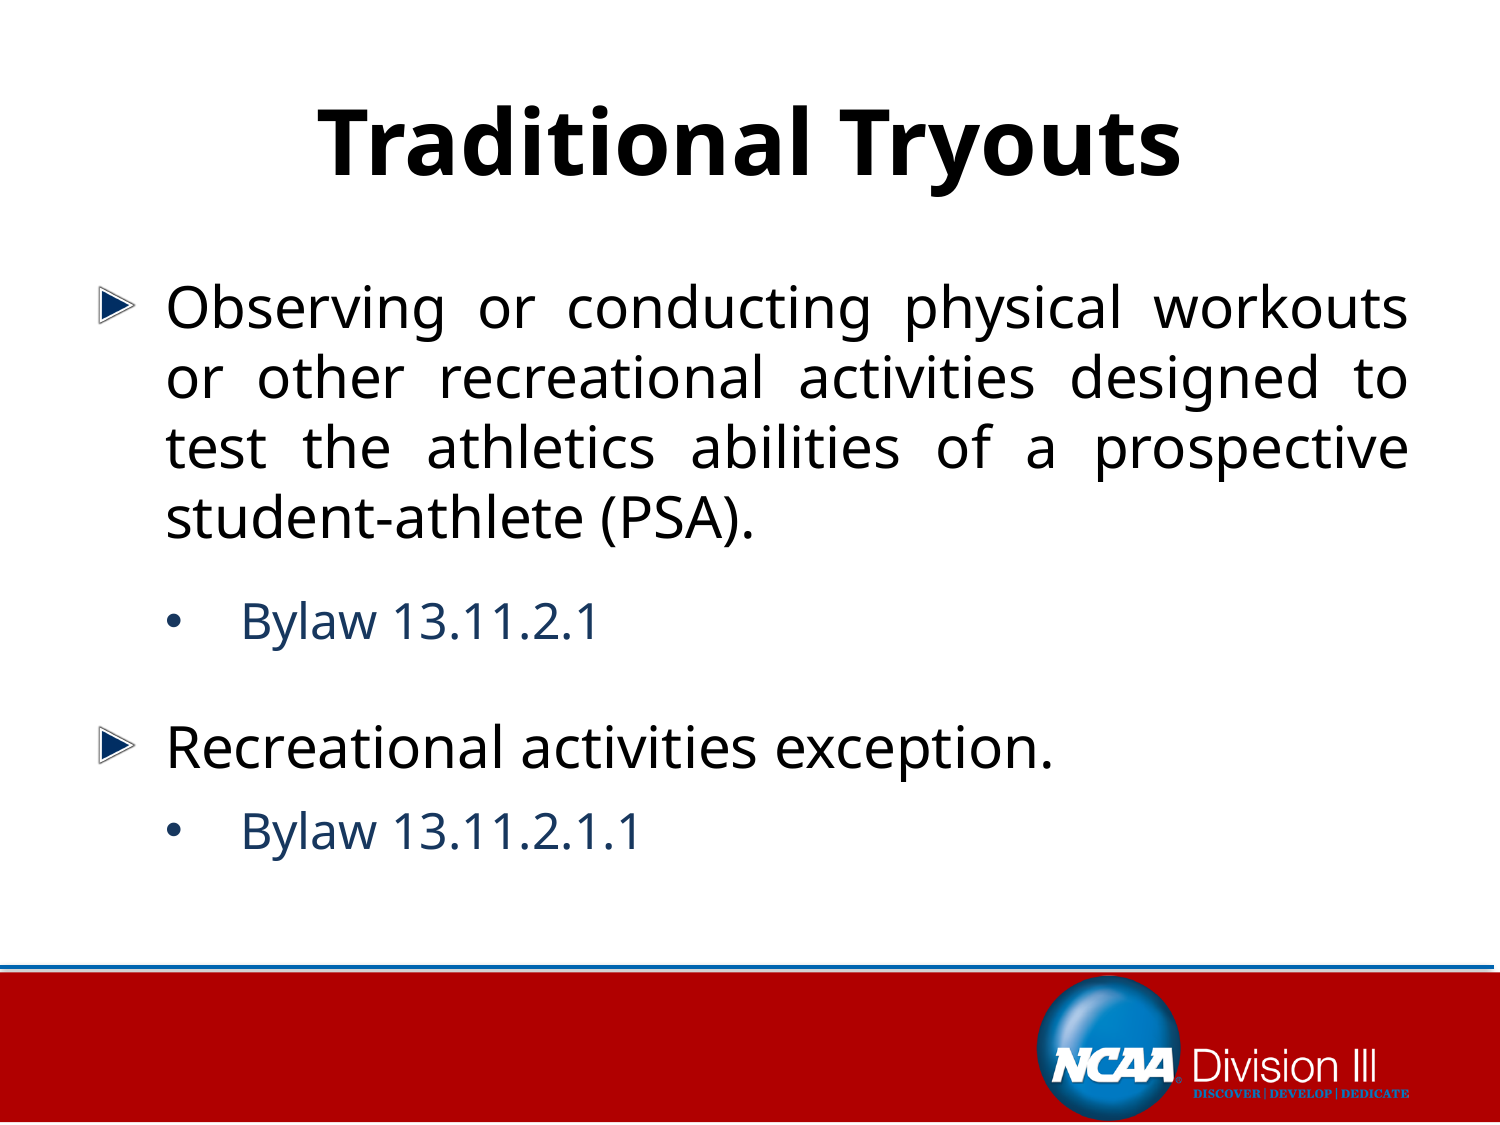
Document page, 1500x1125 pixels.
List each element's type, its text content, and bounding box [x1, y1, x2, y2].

picture [90, 719, 142, 771]
picture [1021, 947, 1423, 1125]
title Traditional Tryouts [75, 45, 1425, 233]
picture [90, 279, 142, 331]
list Observing or conducting physical workouts or other recreational activities designed to test the athletics abilities of a prospective student-athlete (PSA). Bylaw 13.11.2.1 Recreational activities exception. Bylaw 13.11.2.1.1 [75, 262, 1425, 941]
